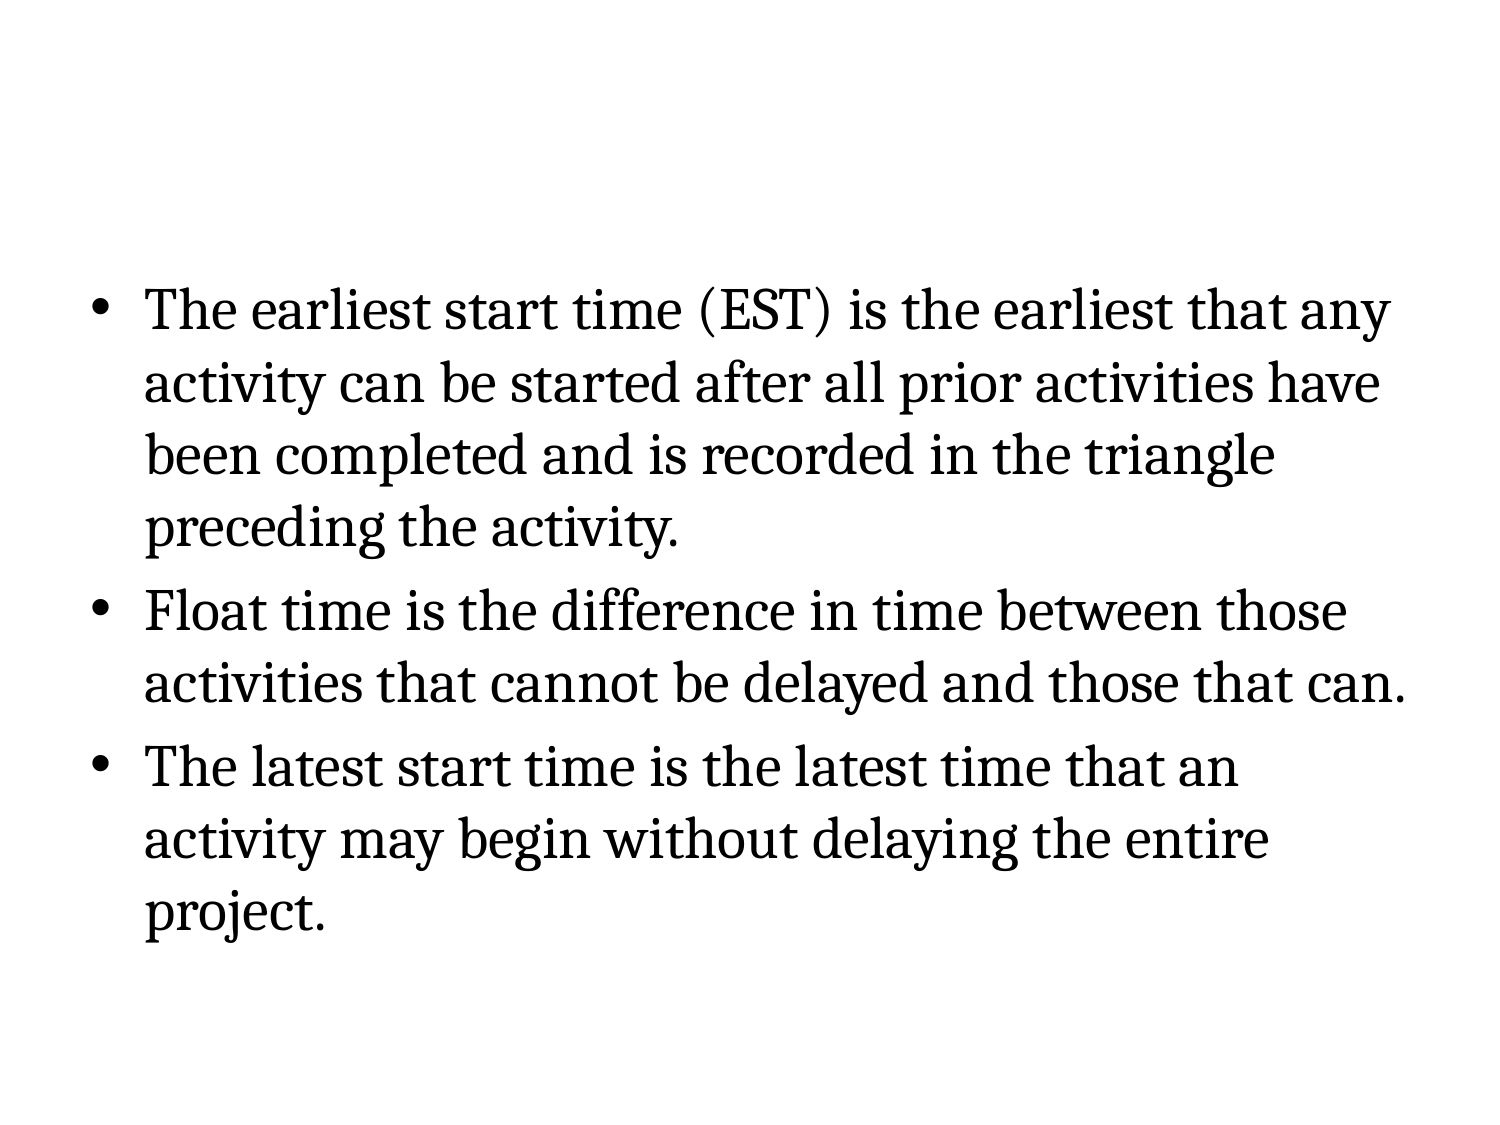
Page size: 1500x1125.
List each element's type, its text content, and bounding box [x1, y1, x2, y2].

list The earliest start time (EST) is the earliest that any activity can be started after all prior activities have been completed and is recorded in the triangle preceding the activity. Float time is the difference in time between those activities that cannot be delayed and those that can. The latest start time is the latest time that an activity may begin without delaying the entire project. [75, 262, 1425, 1005]
